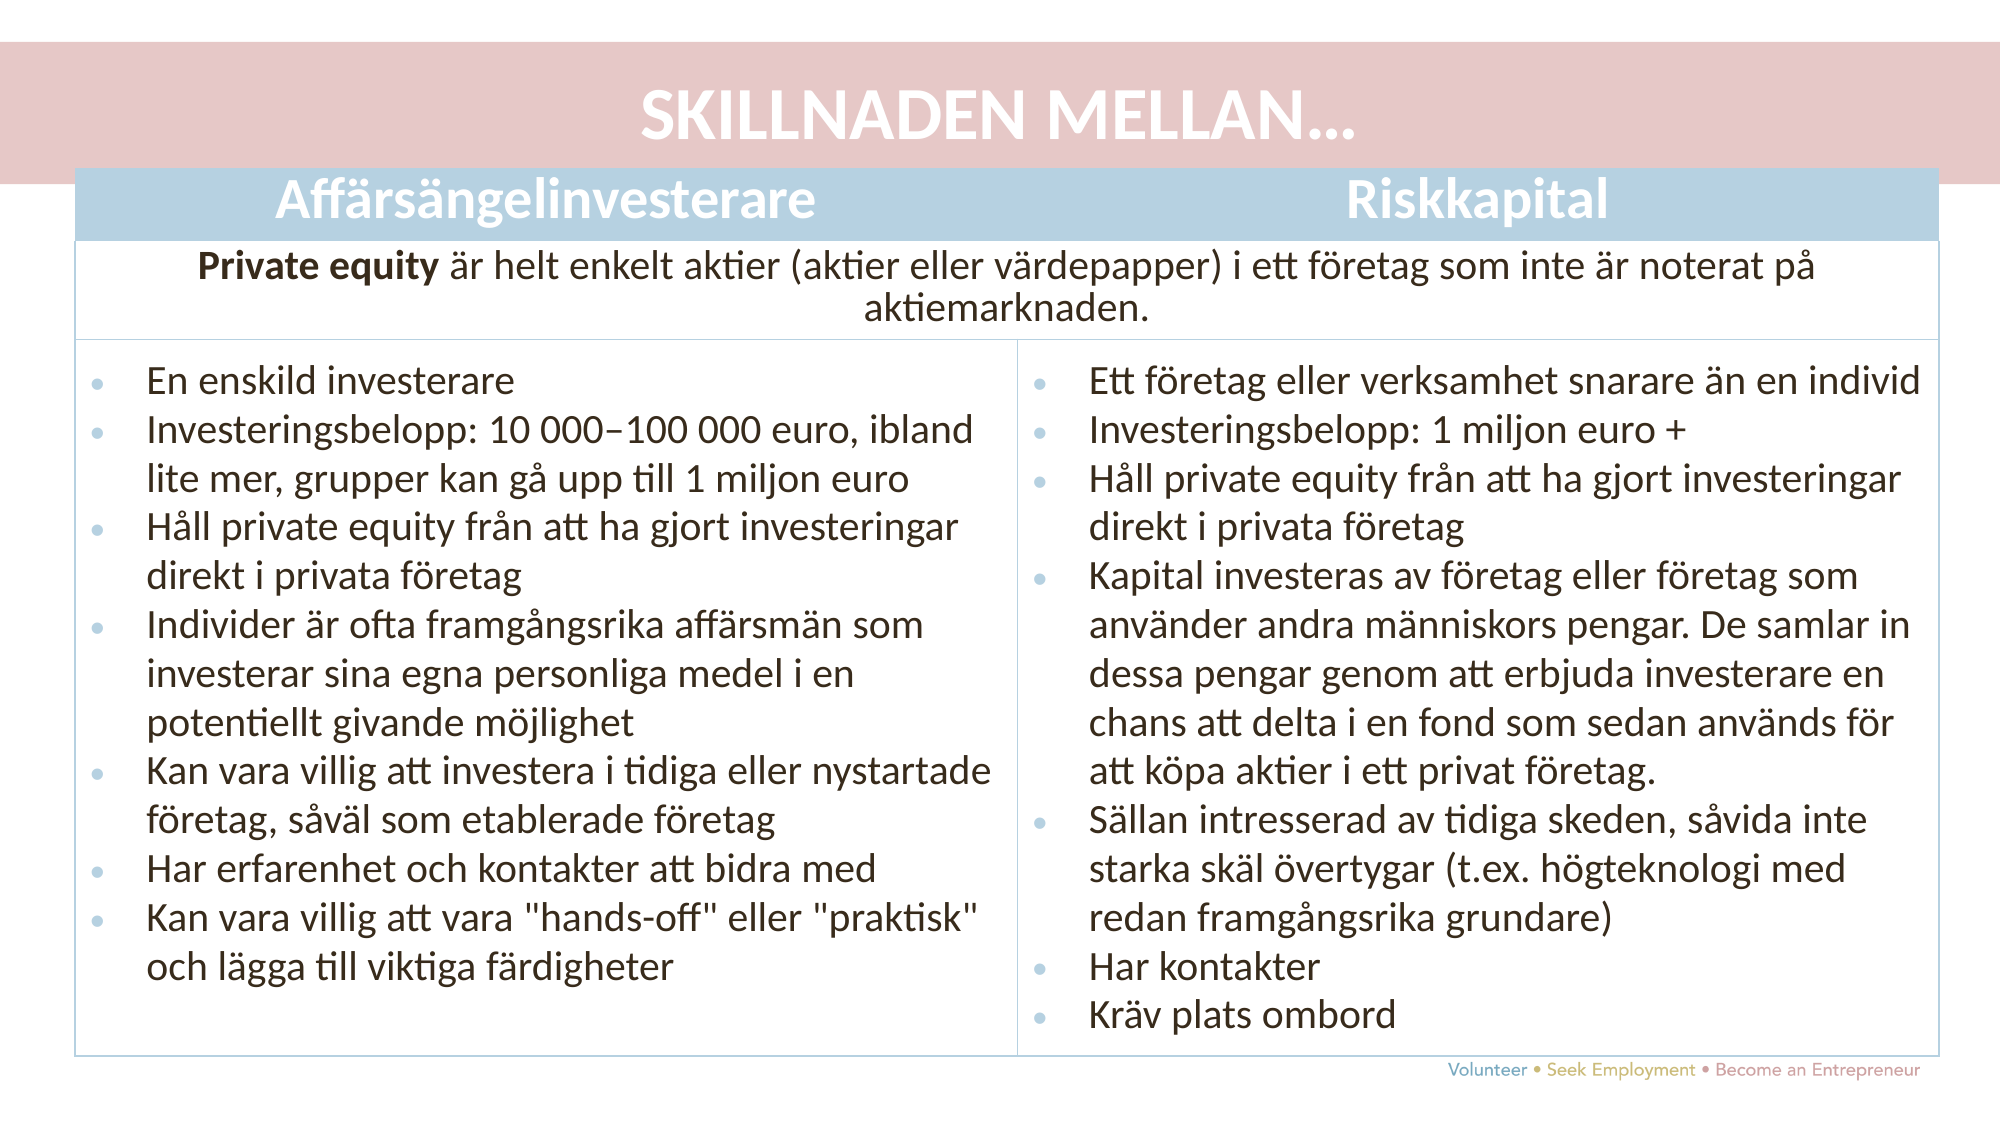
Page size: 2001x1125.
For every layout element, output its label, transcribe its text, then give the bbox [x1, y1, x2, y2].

table_cell Ett företag eller verksamhet snarare än en individ Investeringsbelopp: 1 miljon euro + Håll private equity från att ha gjort investeringar direkt i privata företag Kapital investeras av företag eller företag som använder andra människors pengar. De samlar in dessa pengar genom att erbjuda investerare en chans att delta i en fond som sedan används för att köpa aktier i ett privat företag. Sällan intresserad av tidiga skeden, såvida inte starka skäl övertygar (t.ex. högteknologi med redan framgångsrika grundare) Har kontakter Kräv plats ombord [1018, 340, 1938, 1055]
table_cell En enskild investerare Investeringsbelopp: 10 000–100 000 euro, ibland lite mer, grupper kan gå upp till 1 miljon euro Håll private equity från att ha gjort investeringar direkt i privata företag Individer är ofta framgångsrika affärsmän som investerar sina egna personliga medel i en potentiellt givande möjlighet Kan vara villig att investera i tidiga eller nystartade företag, såväl som etablerade företag Har erfarenhet och kontakter att bidra med Kan vara villig att vara "hands-off" eller "praktisk" och lägga till viktiga färdigheter [76, 340, 1017, 1055]
table_header Riskkapital [1018, 168, 1939, 241]
list SKILLNADEN MELLAN… [0, 106, 2000, 225]
picture [1418, 1046, 1971, 1103]
table_cell Private equity är helt enkelt aktier (aktier eller värdepapper) i ett företag som inte är noterat på aktiemarknaden. [76, 241, 1938, 339]
table_header Affärsängelinvesterare [75, 168, 1018, 241]
